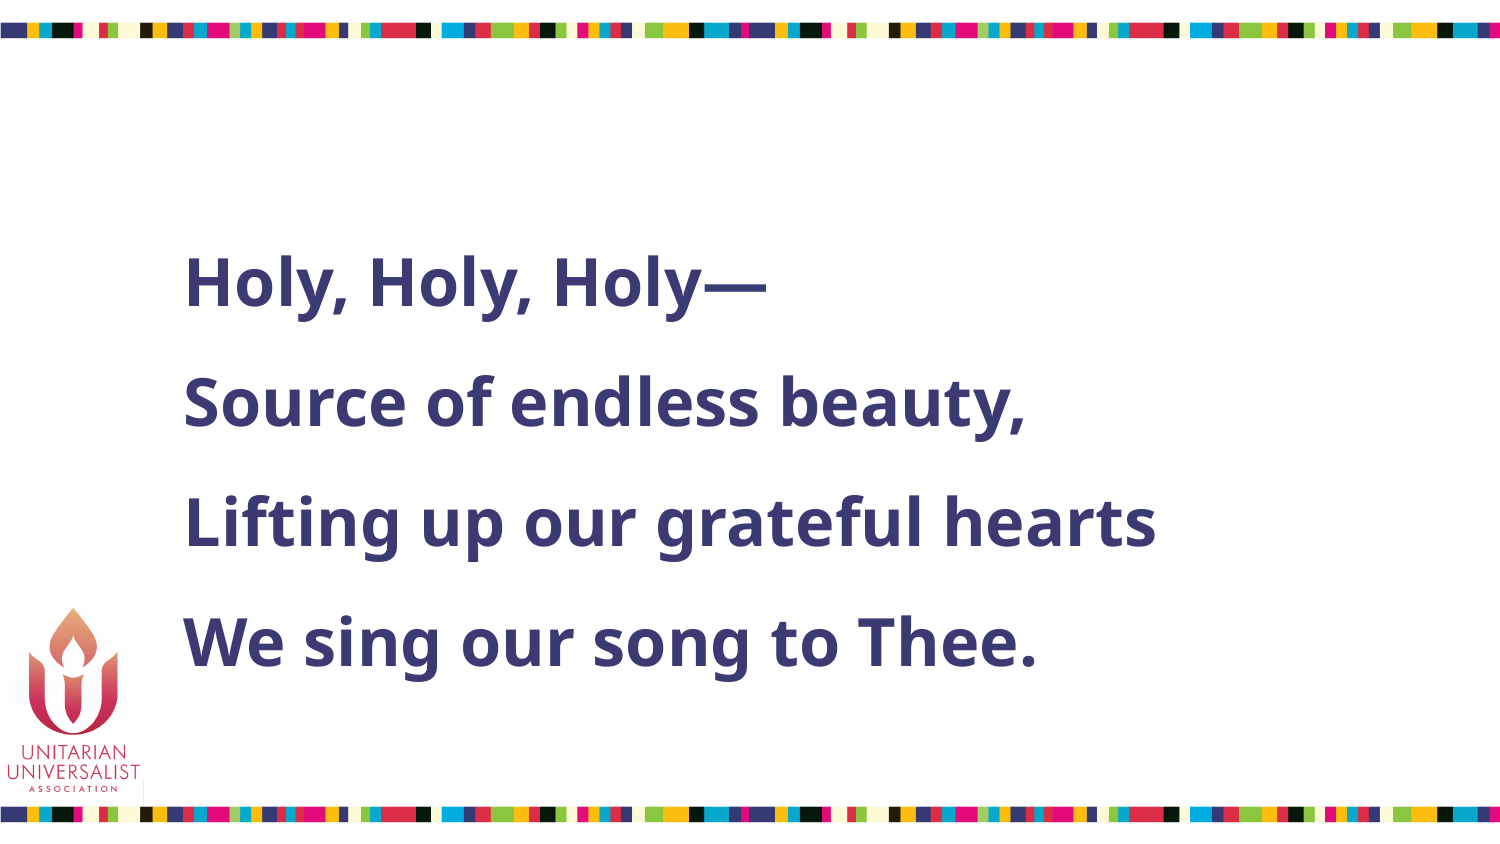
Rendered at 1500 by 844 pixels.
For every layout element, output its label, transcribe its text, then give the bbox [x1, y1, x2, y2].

picture [0, 22, 1500, 40]
picture [0, 600, 1500, 824]
text_box Holy, Holy, Holy— Source of endless beauty, Lifting up our grateful hearts We sing our song to Thee. [168, 184, 1421, 695]
